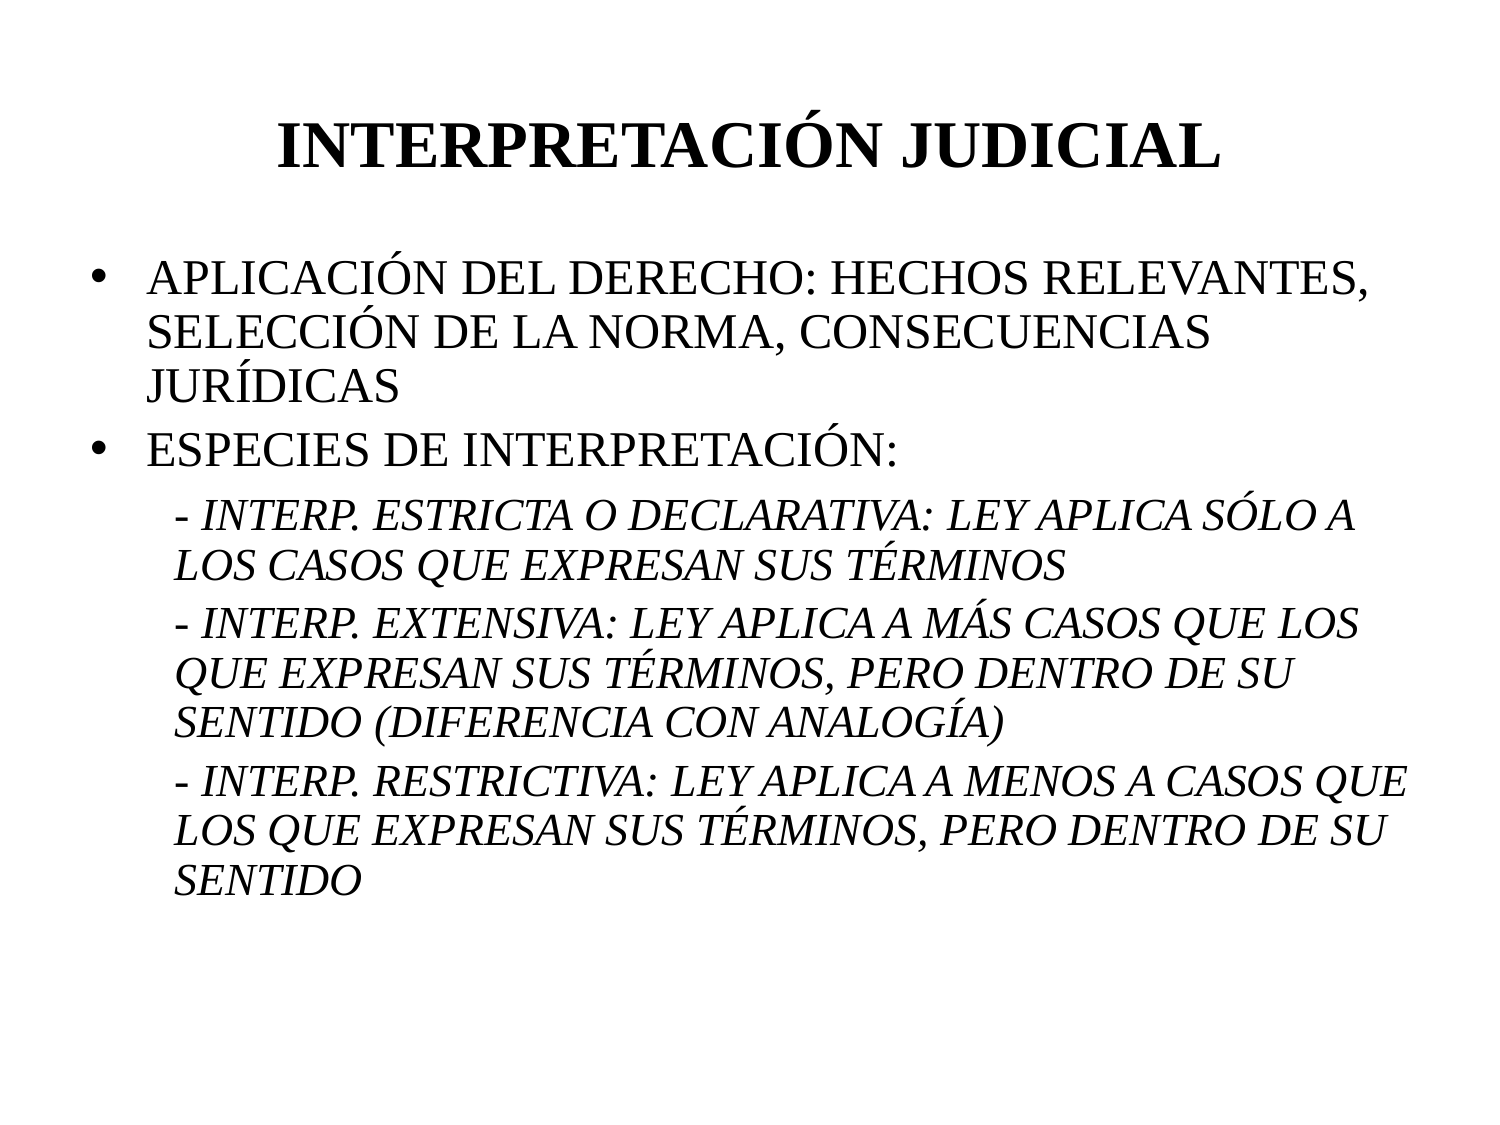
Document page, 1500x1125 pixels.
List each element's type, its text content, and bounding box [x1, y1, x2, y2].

list APLICACIÓN DEL DERECHO: HECHOS RELEVANTES, SELECCIÓN DE LA NORMA, CONSECUENCIAS JURÍDICAS ESPECIES DE INTERPRETACIÓN: - INTERP. ESTRICTA O DECLARATIVA: LEY APLICA SÓLO A LOS CASOS QUE EXPRESAN SUS TÉRMINOS - INTERP. EXTENSIVA: LEY APLICA A MÁS CASOS QUE LOS QUE EXPRESAN SUS TÉRMINOS, PERO DENTRO DE SU SENTIDO (DIFERENCIA CON ANALOGÍA) - INTERP. RESTRICTIVA: LEY APLICA A MENOS A CASOS QUE LOS QUE EXPRESAN SUS TÉRMINOS, PERO DENTRO DE SU SENTIDO [75, 243, 1425, 1000]
title INTERPRETACIÓN JUDICIAL [75, 62, 1425, 220]
